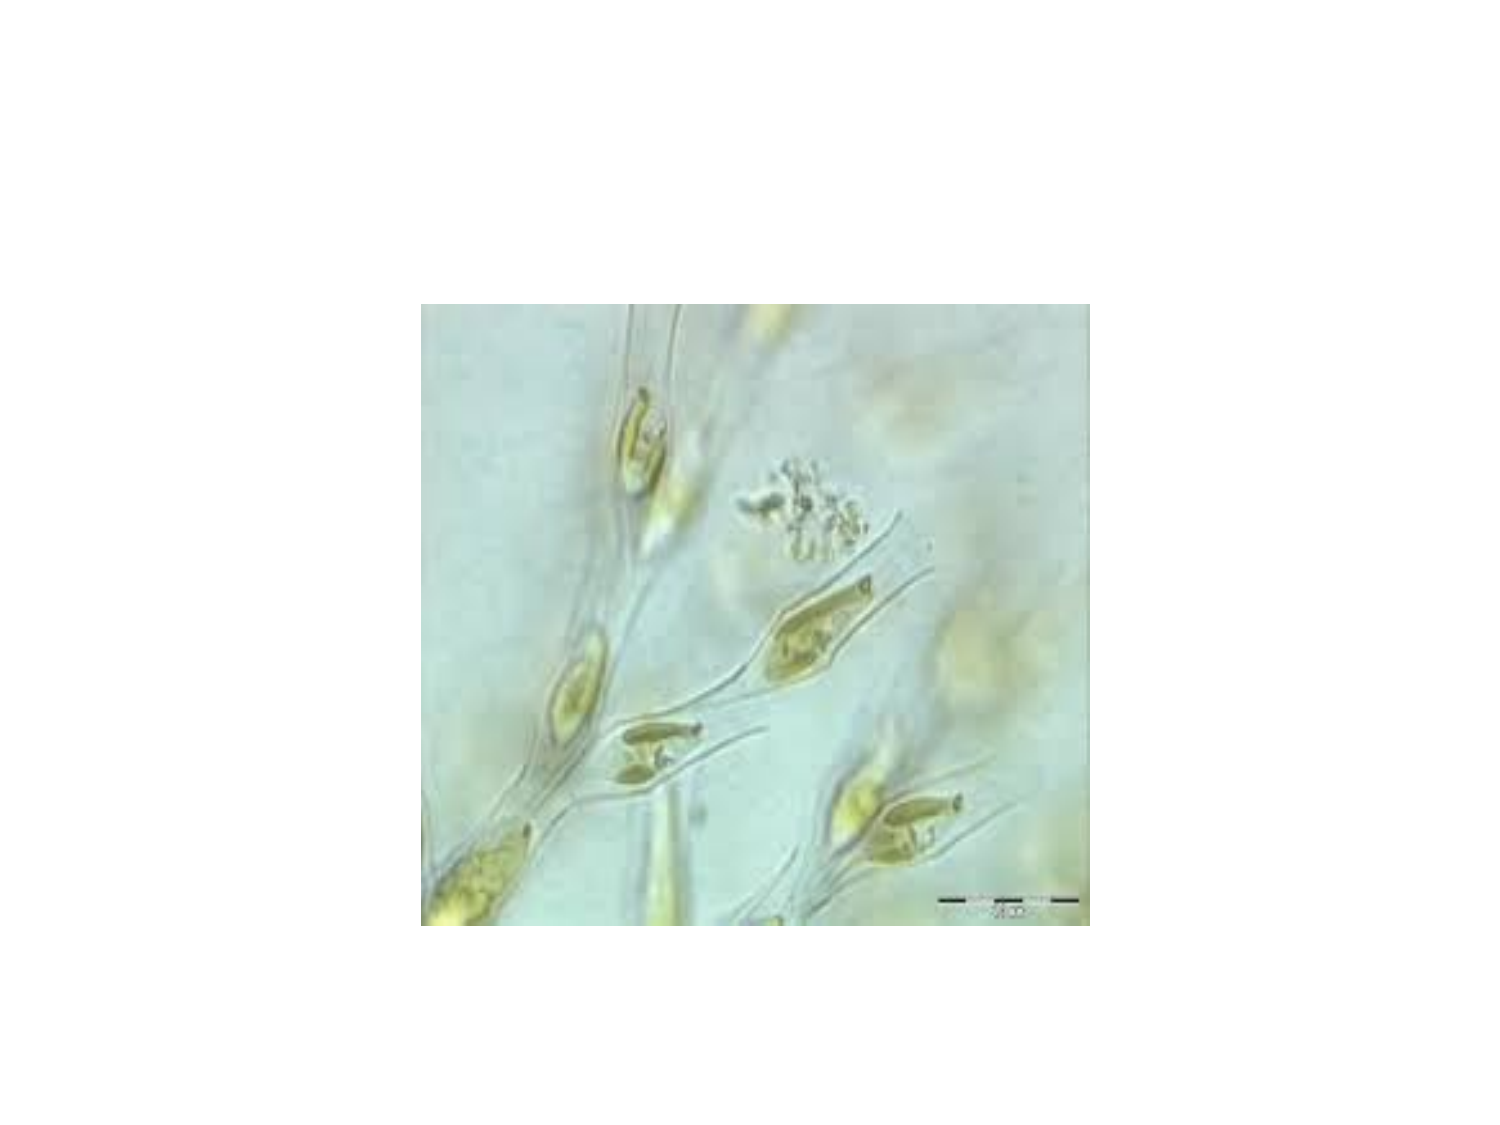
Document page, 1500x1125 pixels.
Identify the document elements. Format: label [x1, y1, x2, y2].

list [421, 304, 1091, 926]
